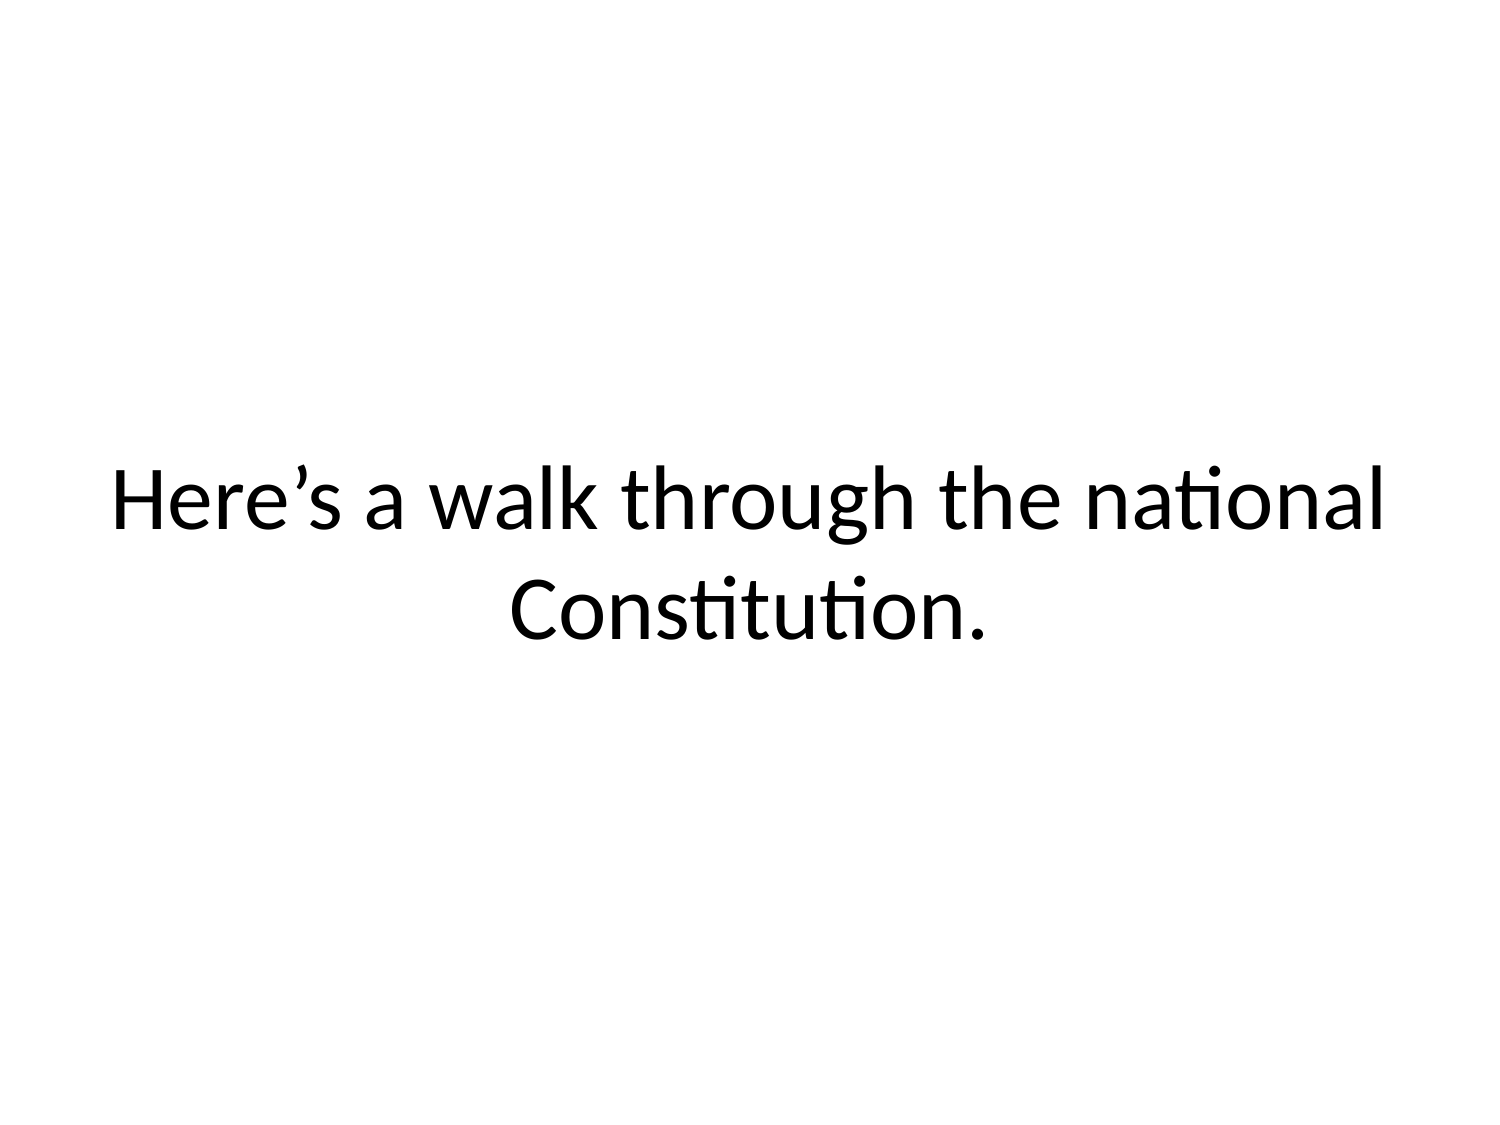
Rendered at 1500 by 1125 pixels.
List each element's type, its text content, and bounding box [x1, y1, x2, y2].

title Here’s a walk through the national Constitution. [74, 44, 1426, 1051]
